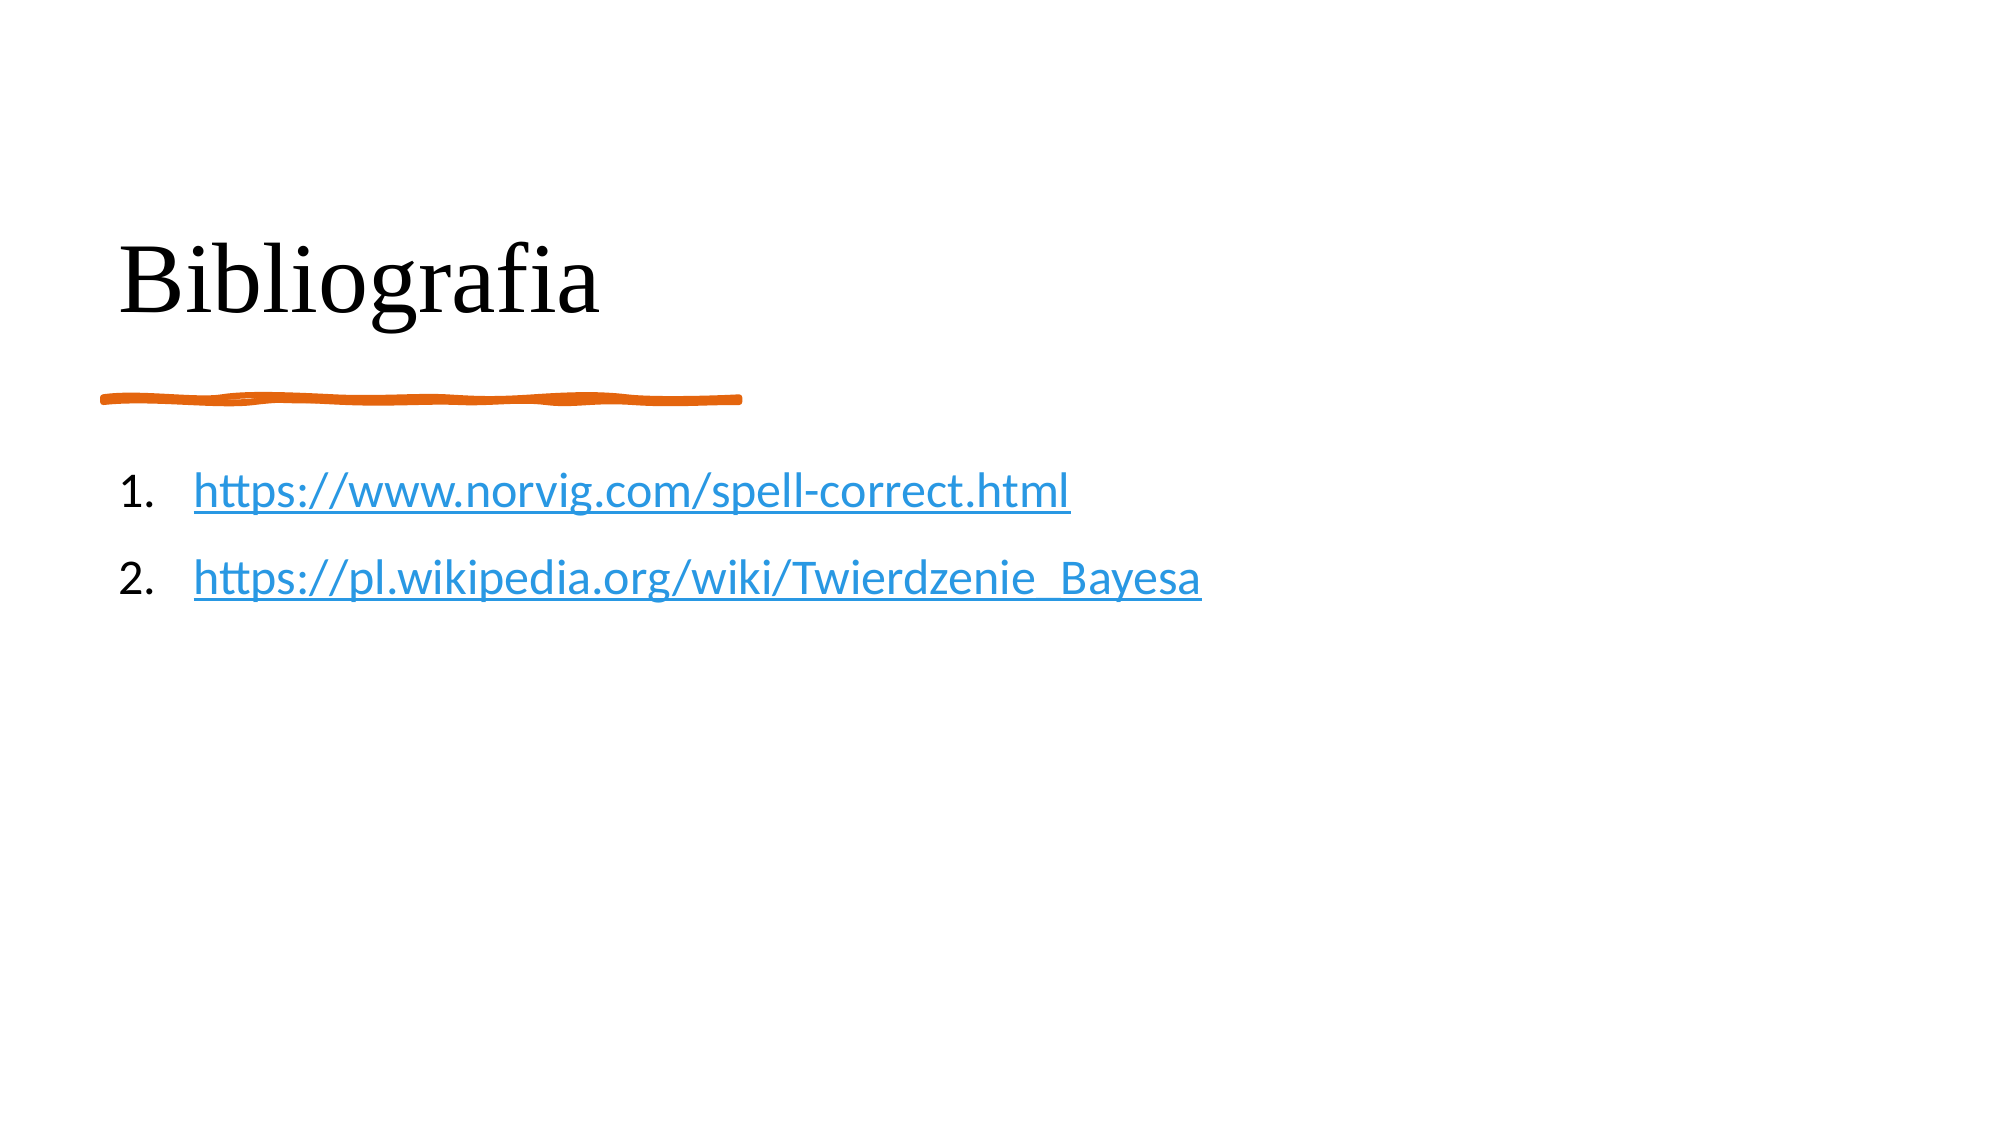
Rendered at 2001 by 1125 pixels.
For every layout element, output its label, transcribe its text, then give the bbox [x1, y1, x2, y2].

title Bibliografia [103, 70, 747, 341]
list https://www.norvig.com/spell-correct.html https://pl.wikipedia.org/wiki/Twierdzenie_Bayesa [103, 443, 1240, 999]
